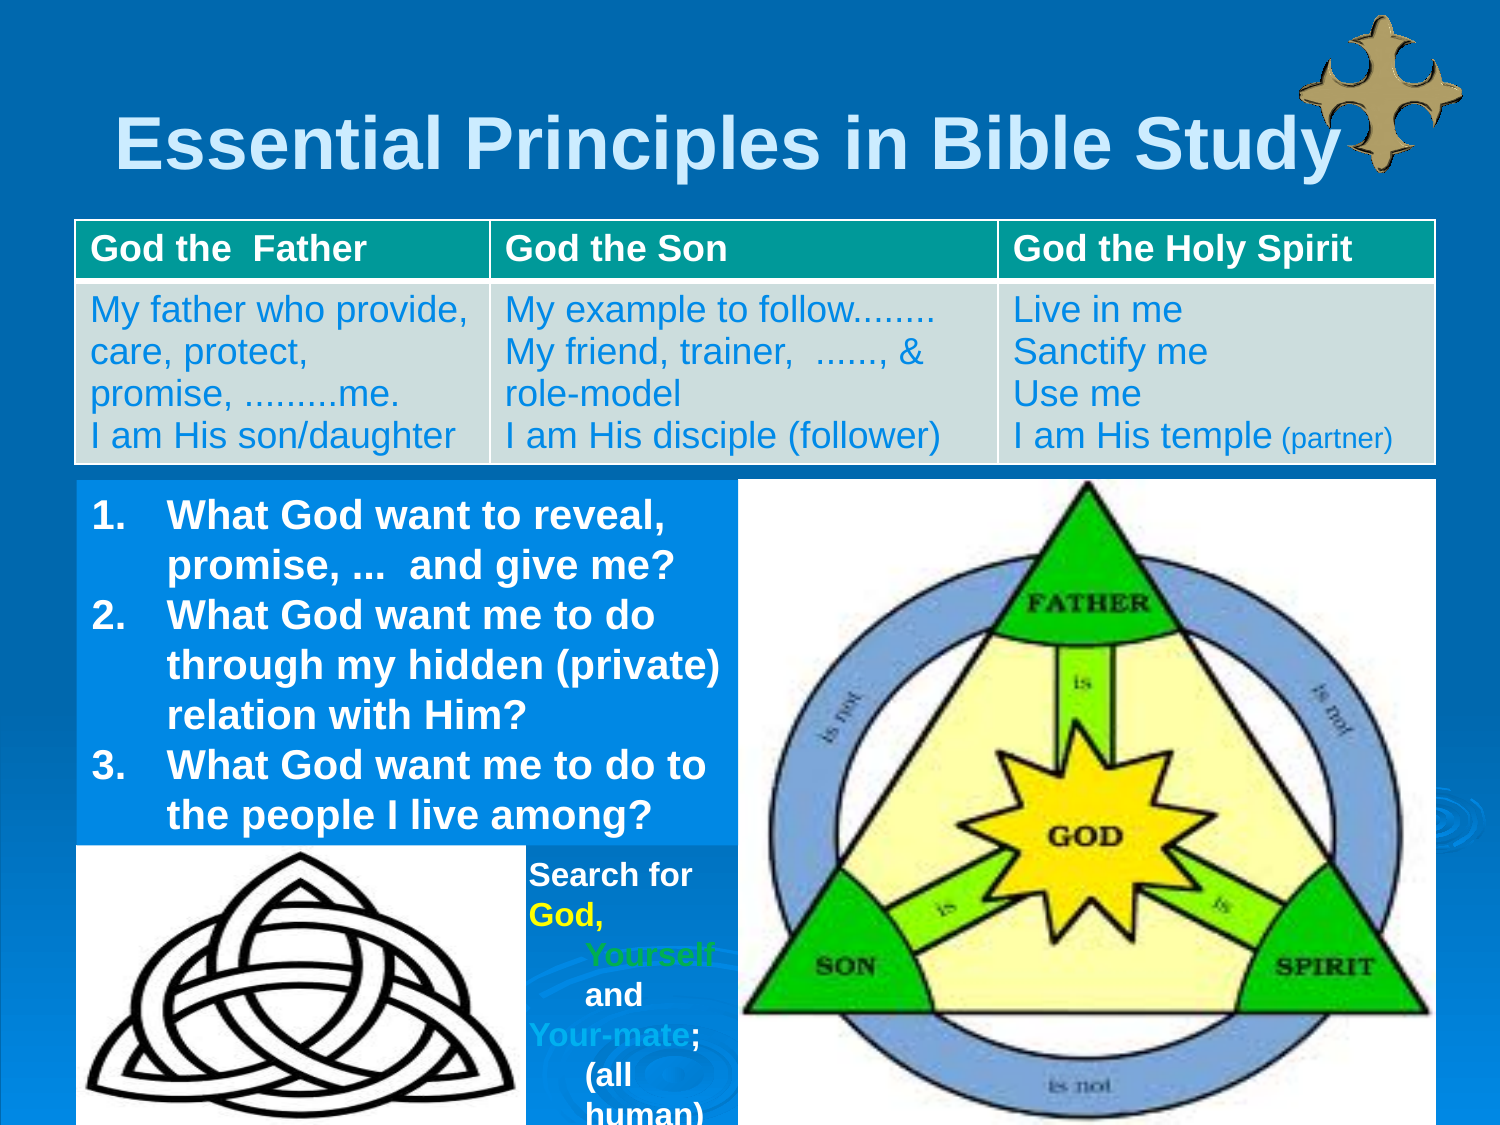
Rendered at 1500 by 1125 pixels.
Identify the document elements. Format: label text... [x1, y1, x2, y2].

table_header God the Son [491, 221, 997, 278]
table_cell My father who provide, care, protect, promise, .........me. I am His son/daughter [76, 284, 489, 463]
table_header God the Holy Spirit [999, 221, 1434, 278]
table_cell Live in me Sanctify me Use me I am His temple (partner) [999, 284, 1434, 463]
picture [76, 845, 526, 1125]
table_cell My example to follow........ My friend, trainer, ......, & role-model I am His disciple (follower) [491, 284, 997, 463]
text_box Search for God, Yourself and Your-mate; (all human) [526, 845, 732, 1125]
picture [1293, 0, 1471, 188]
title Essential Principles in Bible Study [74, 45, 1426, 219]
picture [737, 479, 1436, 1125]
text_box What God want to reveal, promise, ... and give me? What God want me to do through my hidden (private) relation with Him? What God want me to do to the people I live among? [76, 480, 735, 845]
table_header God the Father [76, 221, 489, 278]
